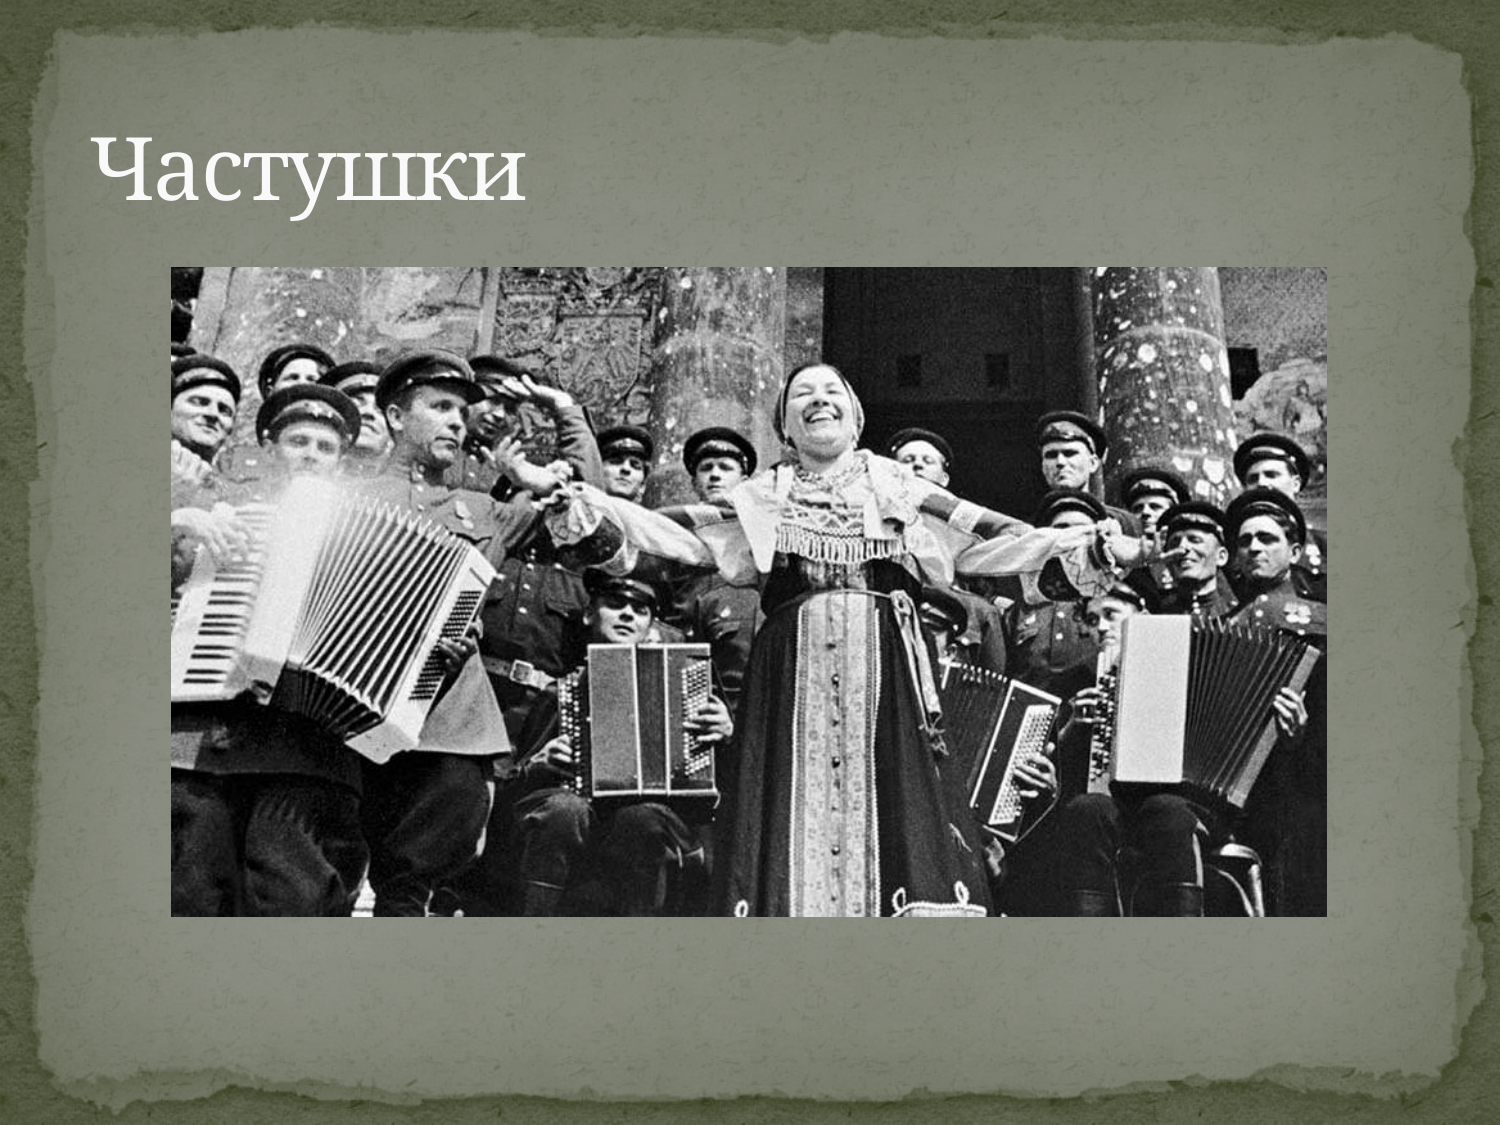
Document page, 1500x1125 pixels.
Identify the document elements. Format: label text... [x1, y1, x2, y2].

title Частушки [74, 24, 1425, 225]
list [174, 270, 1325, 914]
